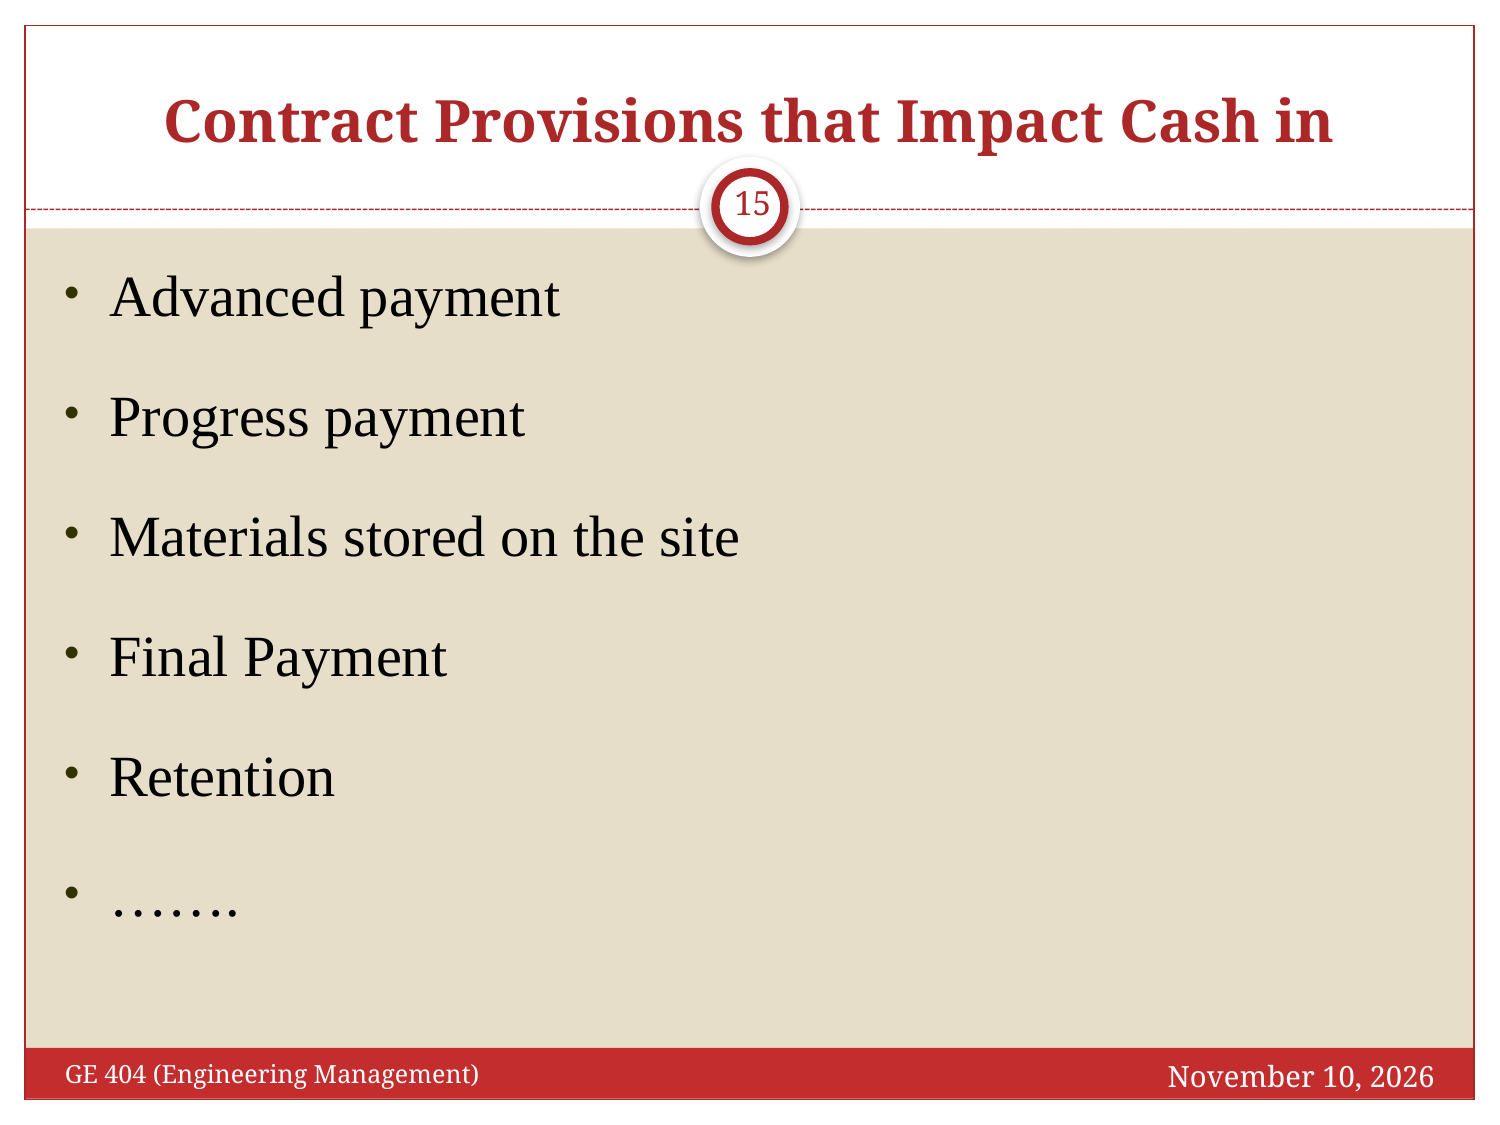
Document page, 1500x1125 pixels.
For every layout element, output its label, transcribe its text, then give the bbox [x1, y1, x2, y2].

slide_number 15 [715, 168, 791, 241]
list Advanced payment Progress payment Materials stored on the site Final Payment Retention ……. [49, 250, 1445, 1001]
footer GE 404 (Engineering Management) [50, 1051, 638, 1112]
title Contract Provisions that Impact Cash in [49, 37, 1450, 162]
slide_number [950, 1050, 1450, 1111]
